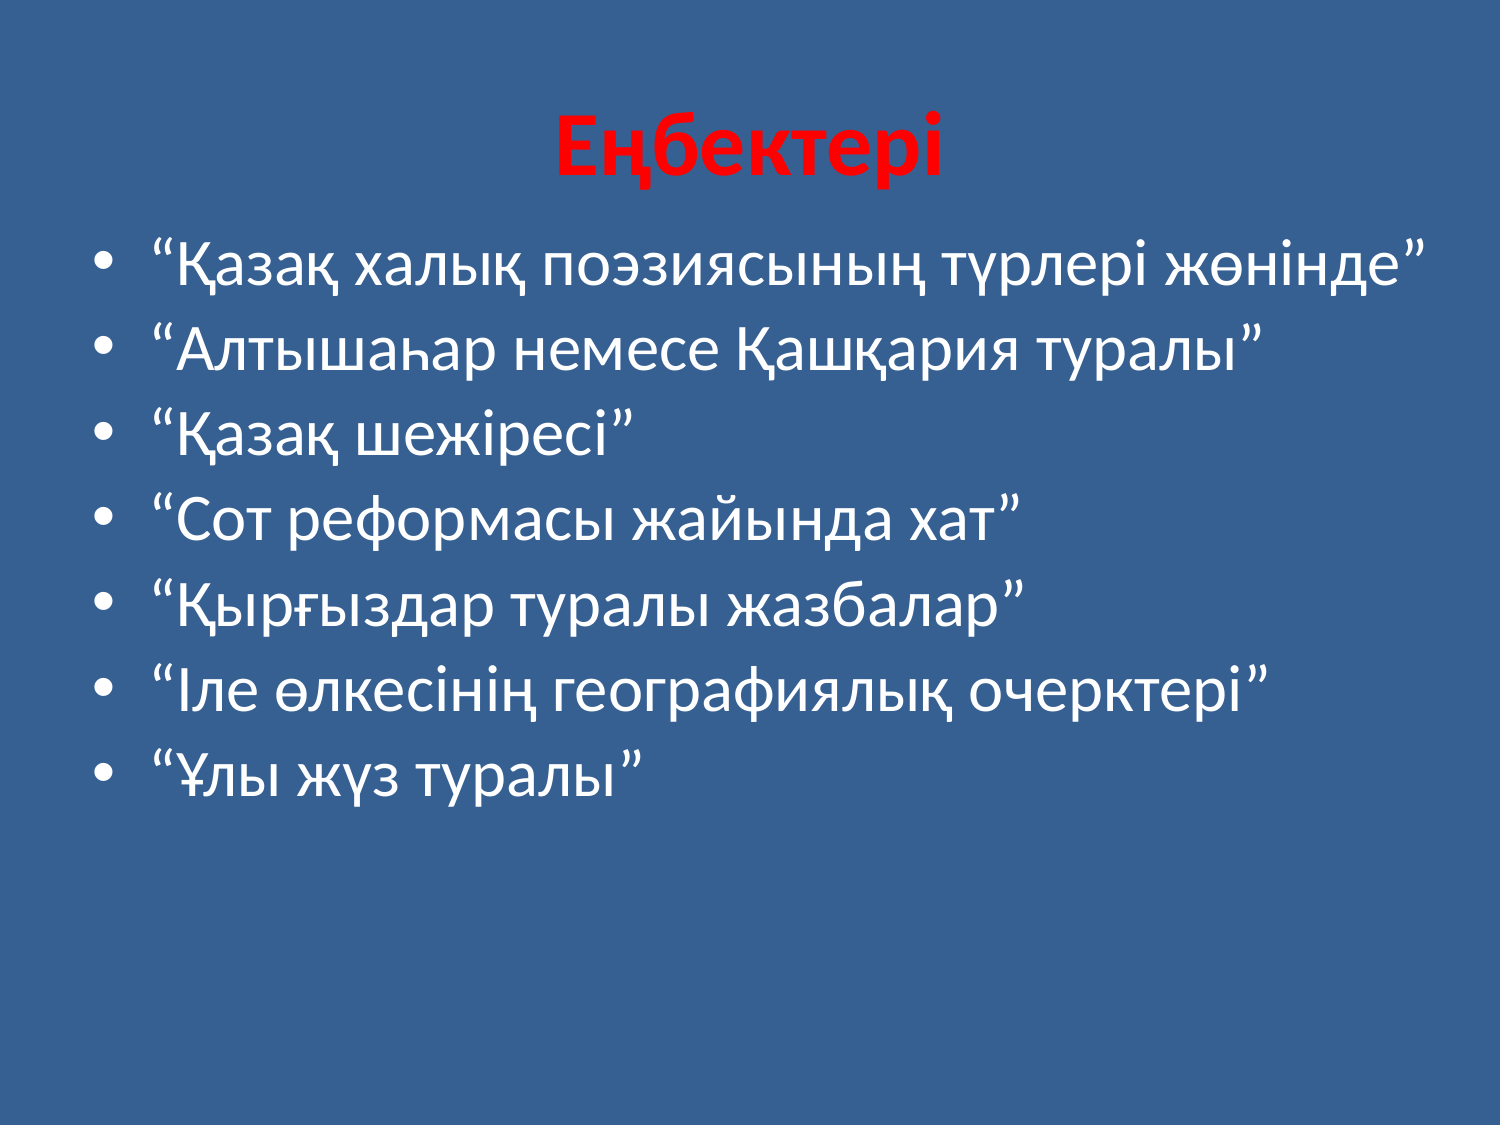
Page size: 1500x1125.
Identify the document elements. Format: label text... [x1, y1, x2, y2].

list “Қазақ халық поэзиясының түрлері жөнінде” “Алтышаһар немесе Қашқария туралы” “Қазақ шежіресі” “Сот реформасы жайында хат” “Қырғыздар туралы жазбалар” “Іле өлкесінің географиялық очерктері” “Ұлы жүз туралы” [76, 219, 1449, 1041]
title Еңбектері [74, 44, 1426, 233]
